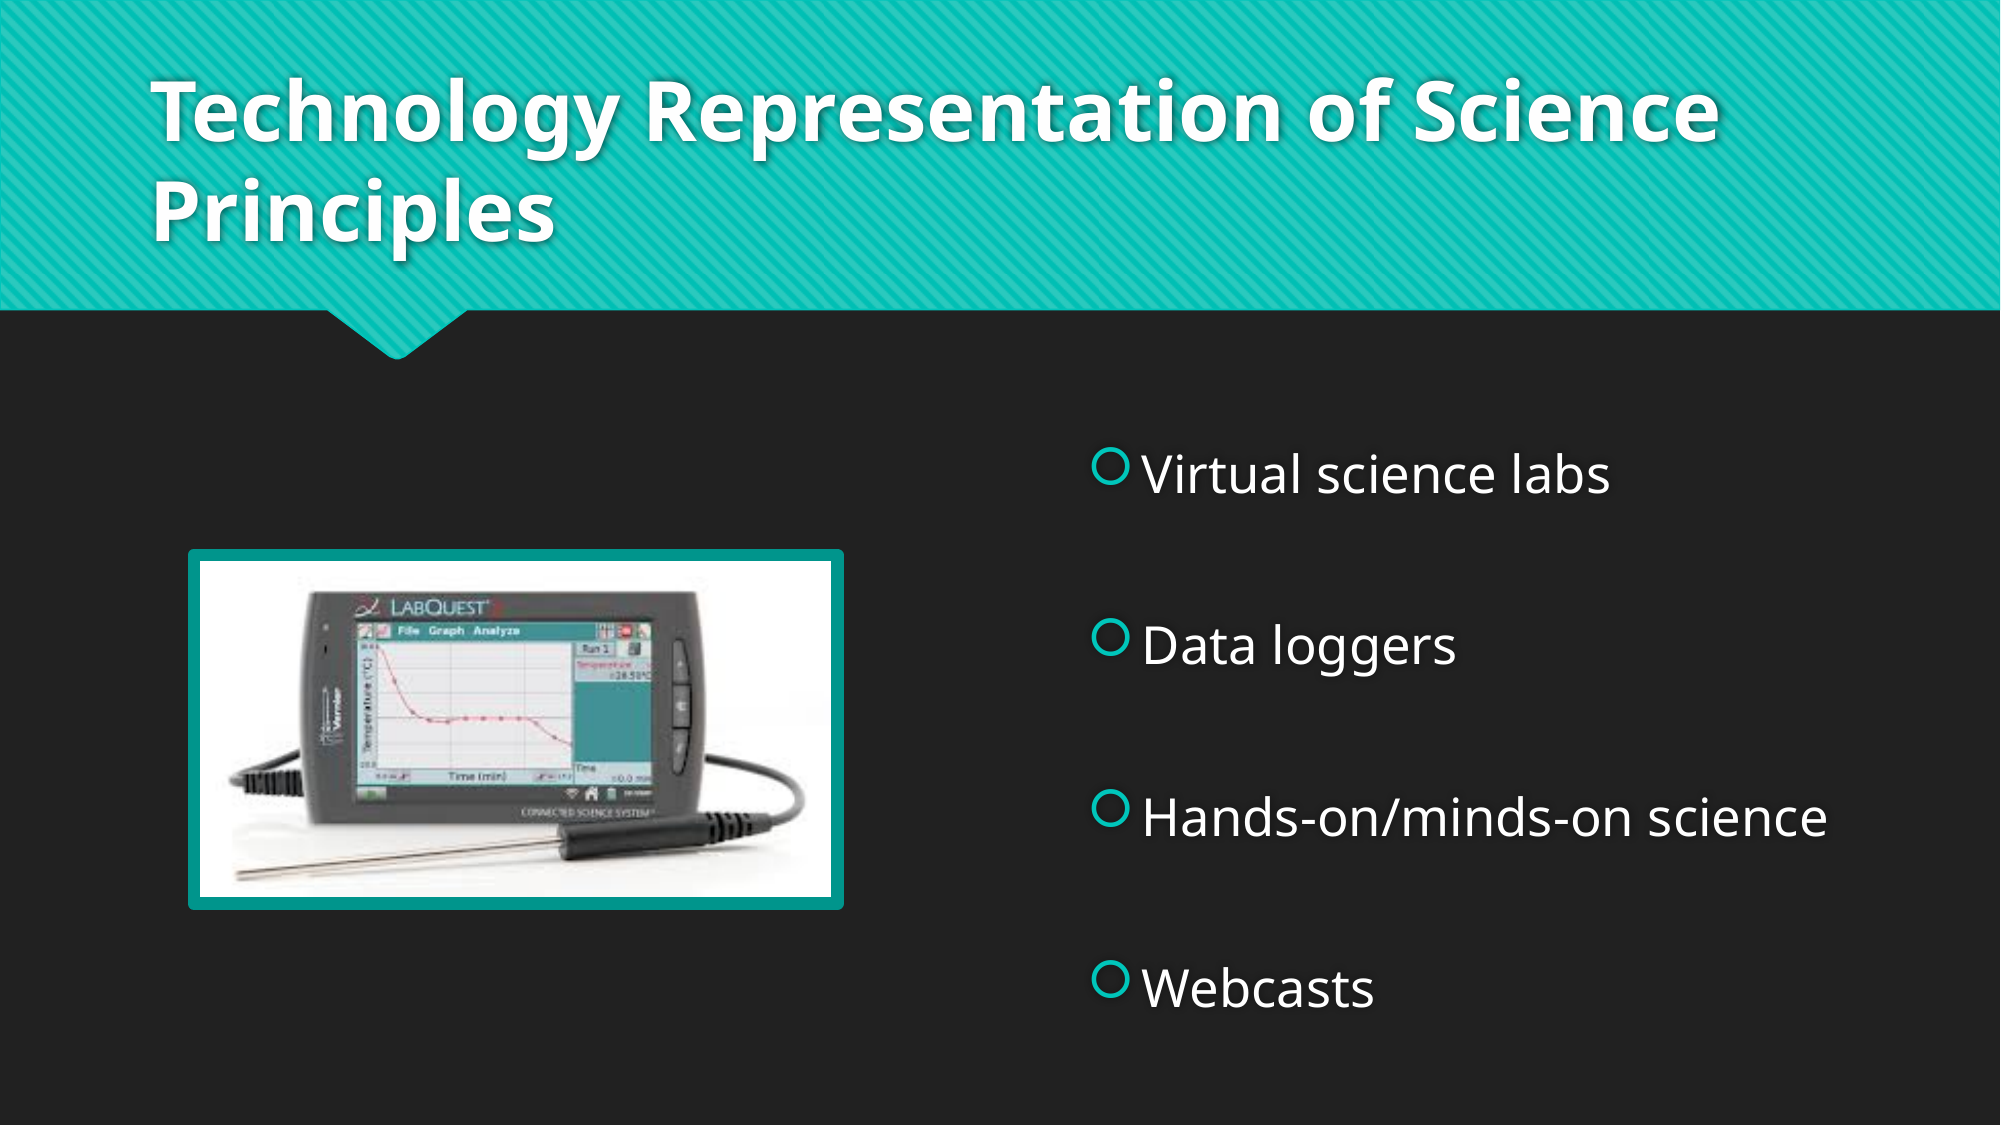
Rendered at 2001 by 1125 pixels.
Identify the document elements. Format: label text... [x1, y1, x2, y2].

list Virtual science labs Data loggers Hands-on/minds-on science Webcasts [1072, 431, 1919, 1028]
picture [199, 561, 832, 898]
title Technology Representation of Science Principles [134, 106, 1777, 266]
